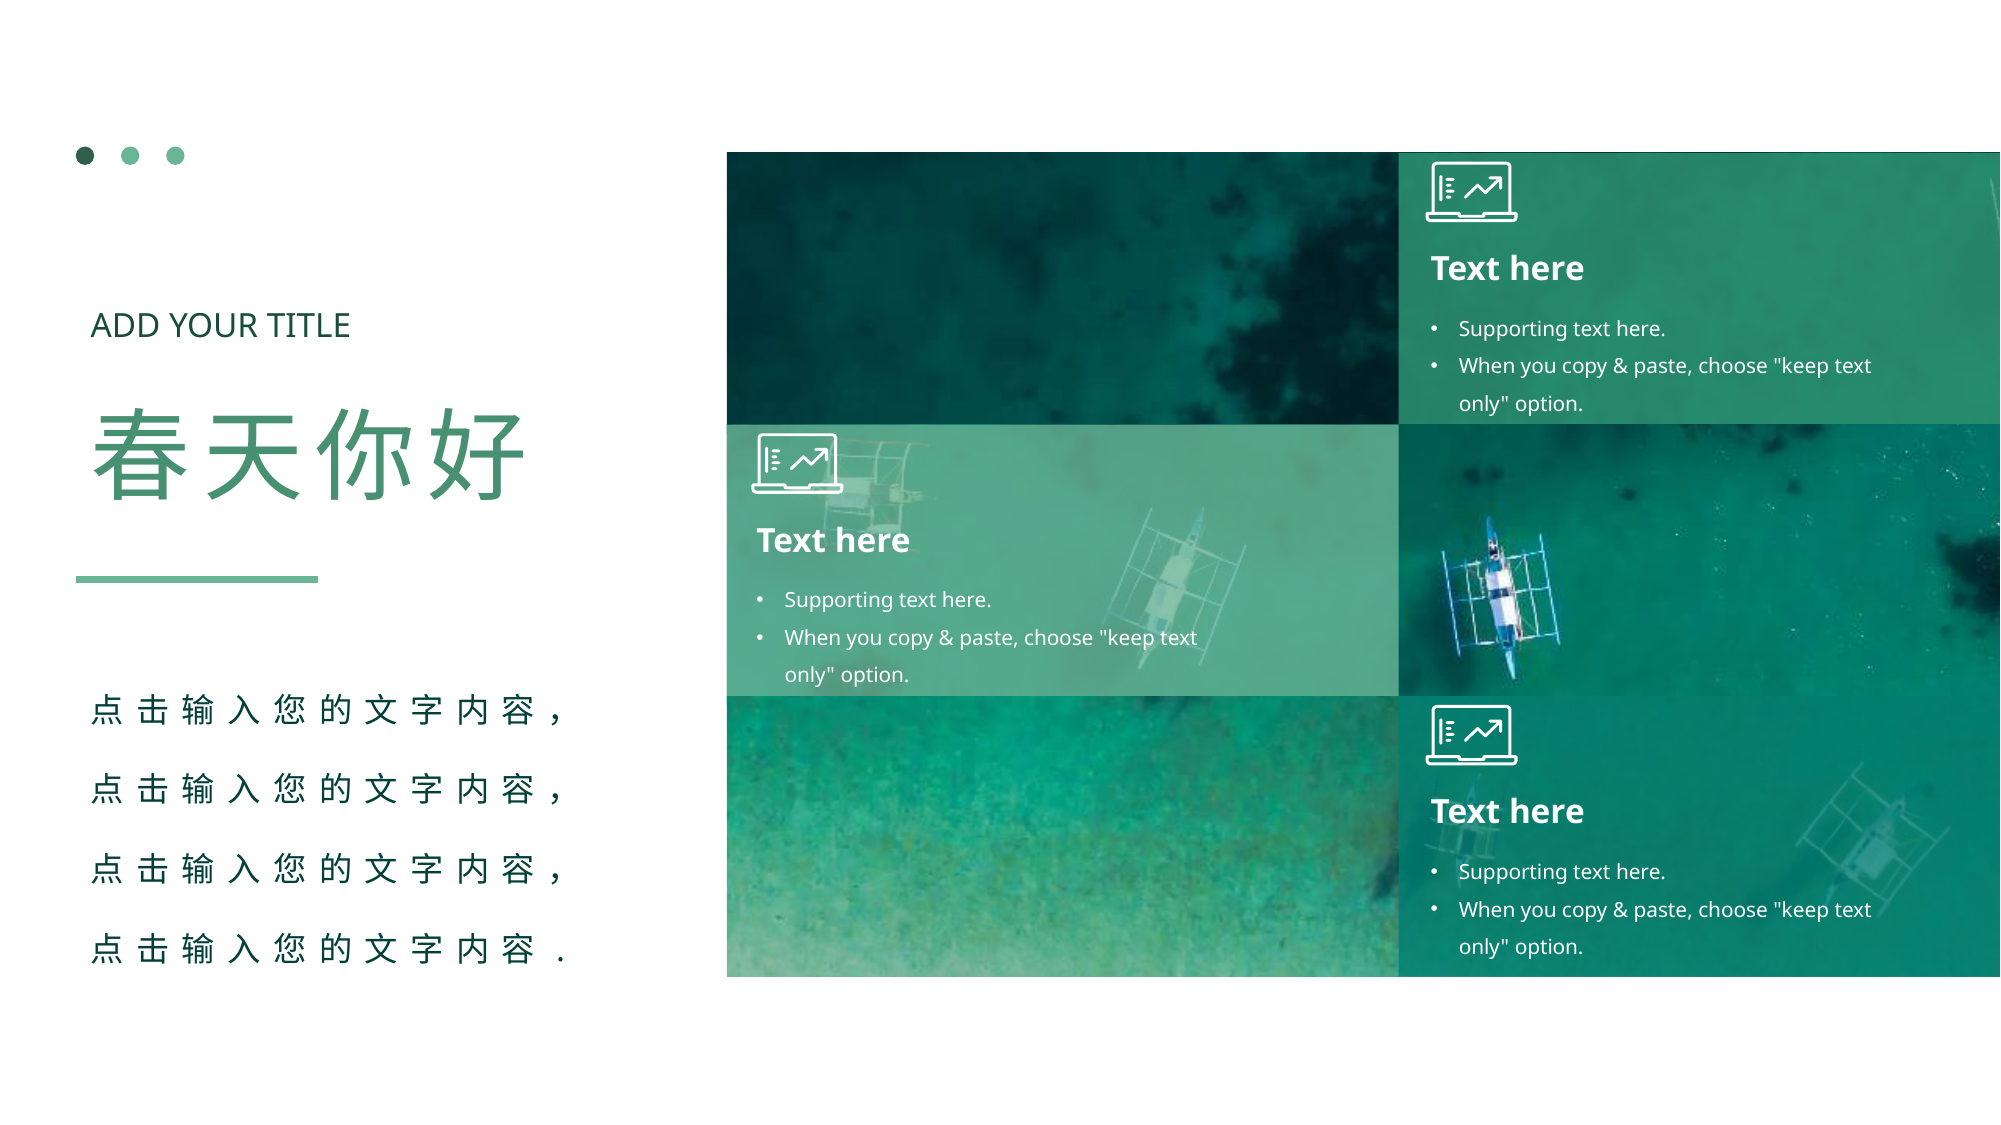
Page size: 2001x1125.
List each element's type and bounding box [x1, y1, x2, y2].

text_box [726, 152, 2000, 977]
text_box [75, 146, 644, 980]
